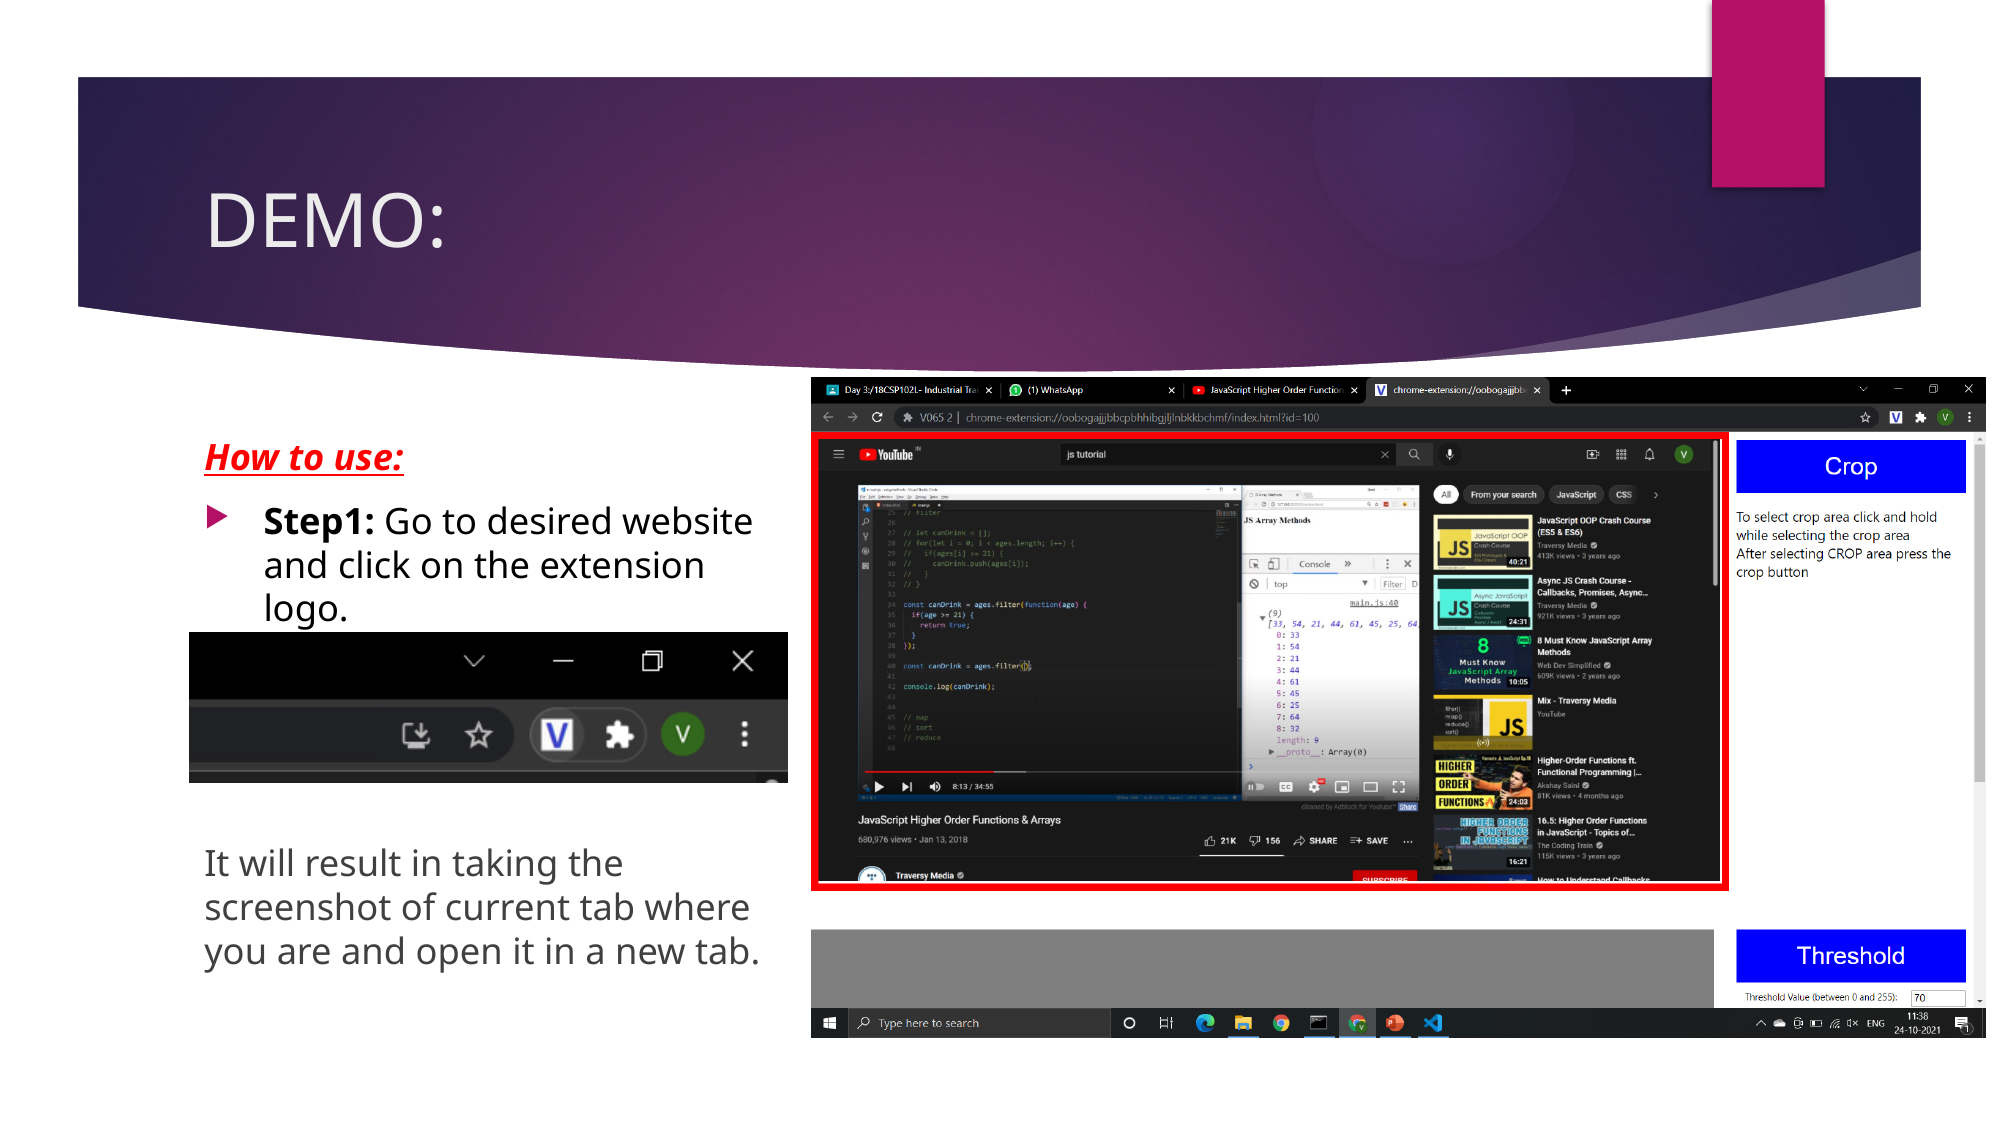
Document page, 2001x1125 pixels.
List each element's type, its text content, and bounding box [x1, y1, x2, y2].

picture [189, 631, 789, 783]
title DEMO: [189, 159, 1627, 276]
list How to use: Step1: Go to desired website and click on the extension logo. It will result in taking the screenshot of current tab where you are and open it in a new tab. [189, 791, 788, 988]
list How to use: Step1: Go to desired website and click on the extension logo. It will result in taking the screenshot of current tab where you are and open it in a new tab. [189, 427, 788, 631]
picture [810, 376, 1986, 1038]
